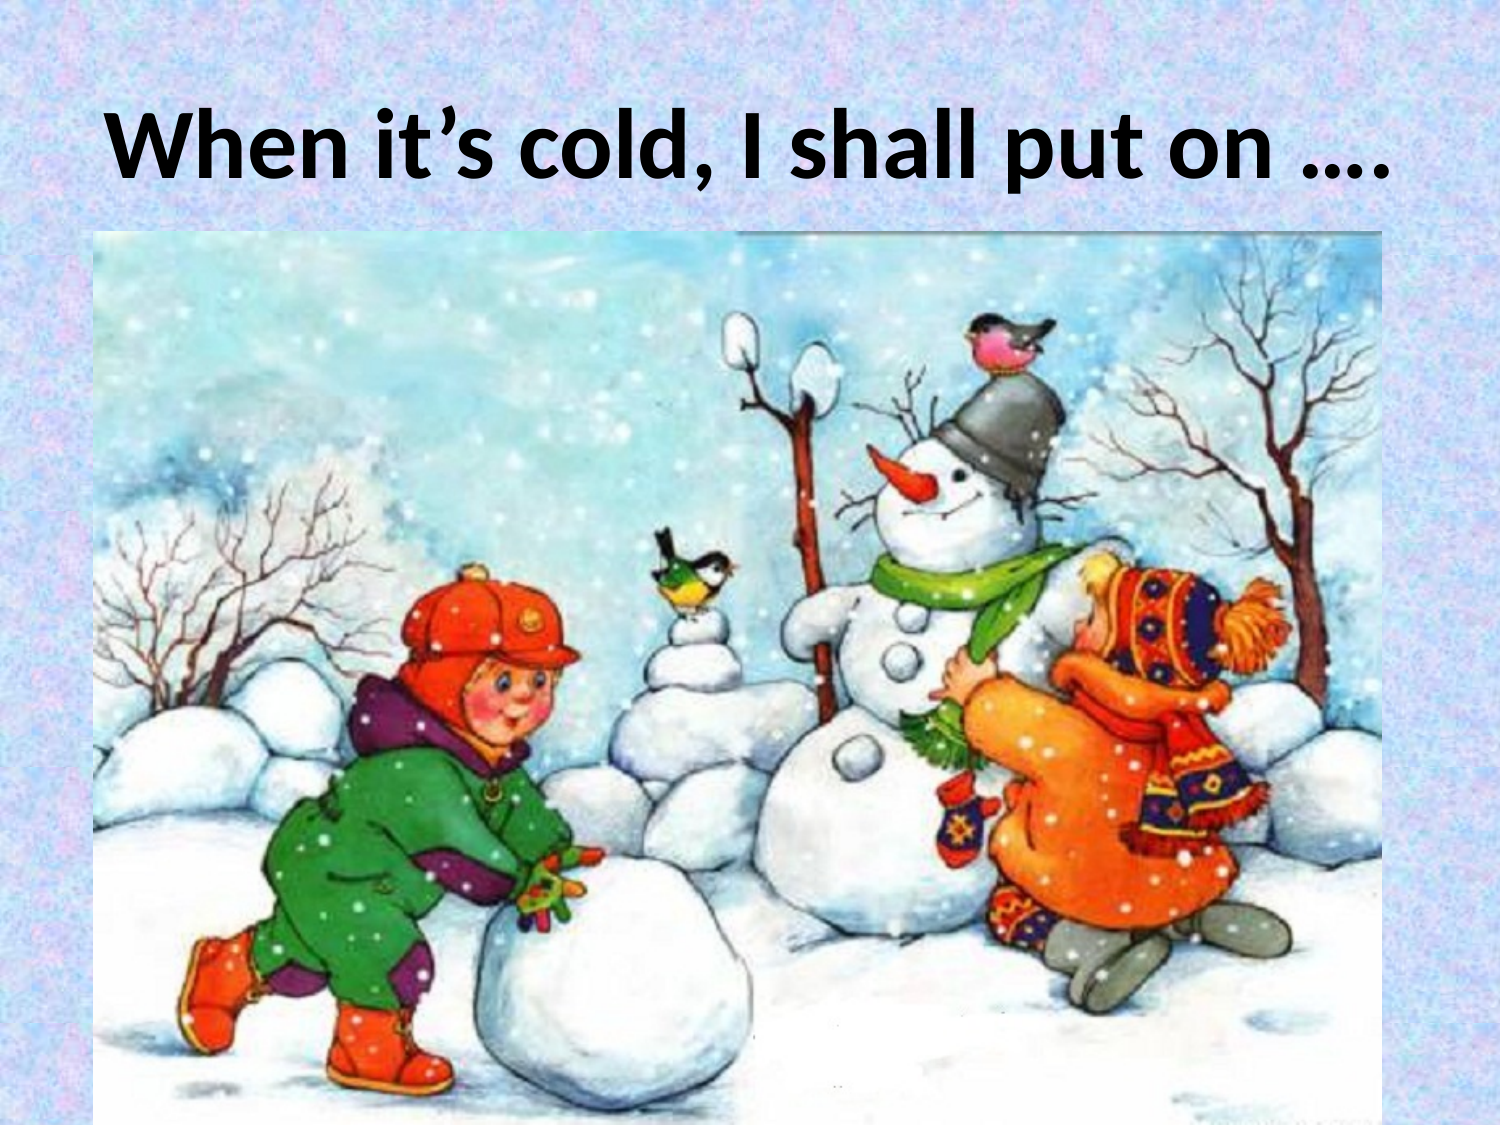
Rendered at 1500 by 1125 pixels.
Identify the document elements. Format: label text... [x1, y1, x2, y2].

picture [0, 0, 1500, 1125]
title When it’s cold, I shall put on …. [74, 44, 1426, 233]
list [93, 231, 1382, 1125]
